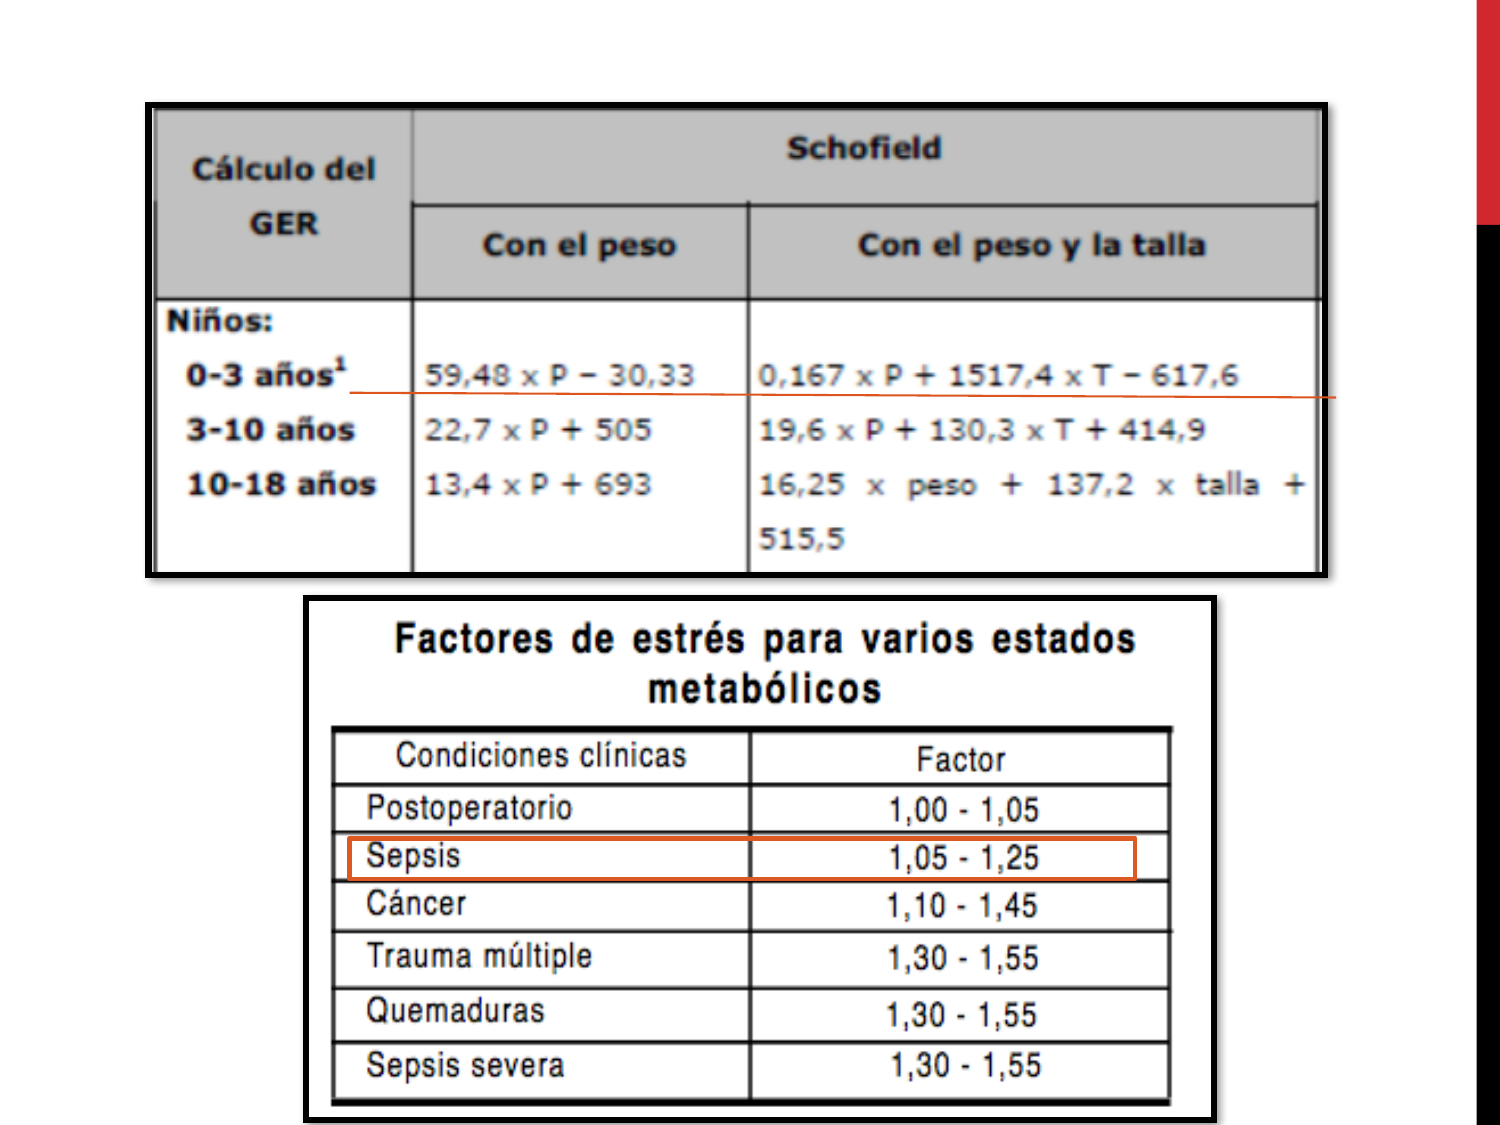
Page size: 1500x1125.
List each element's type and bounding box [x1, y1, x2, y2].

text_box [349, 392, 1337, 399]
picture [308, 600, 1212, 1118]
picture [151, 107, 1323, 573]
